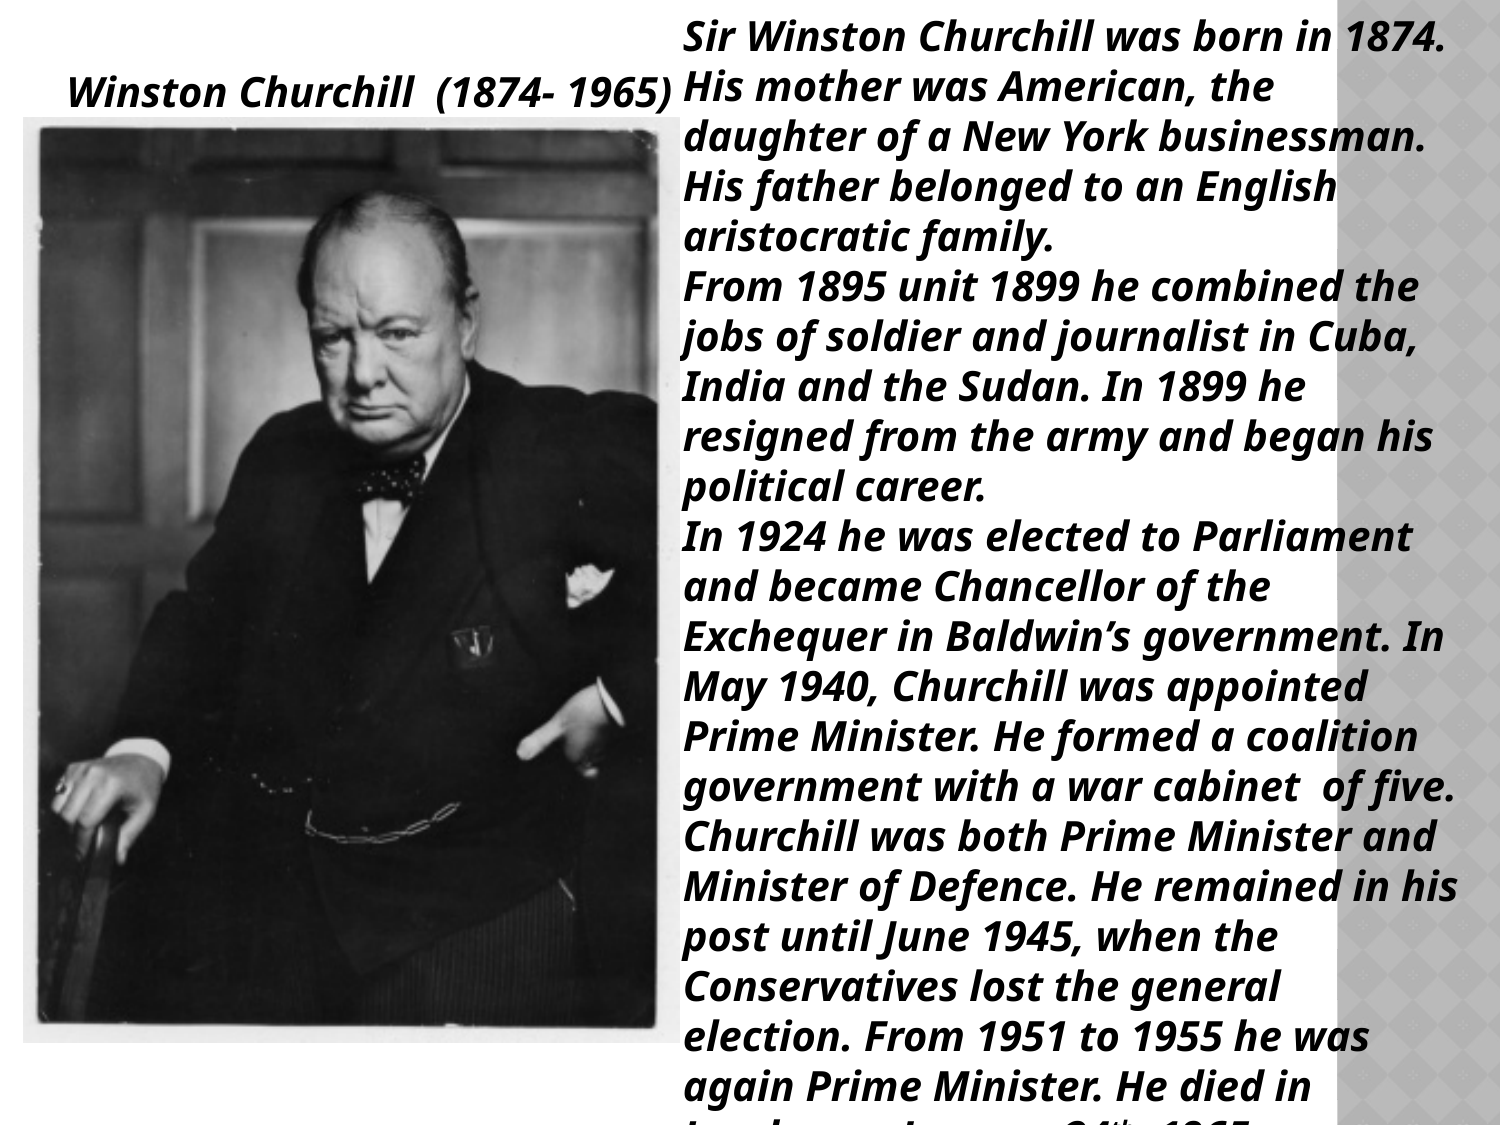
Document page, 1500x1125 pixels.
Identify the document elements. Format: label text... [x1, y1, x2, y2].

picture [22, 116, 680, 1044]
text_box Sir Winston Churchill was born in 1874. His mother was American, the daughter of a New York businessman. His father belonged to an English aristocratic family. From 1895 unit 1899 he combined the jobs of soldier and journalist in Cuba, India and the Sudan. In 1899 he resigned from the army and began his political career. In 1924 he was elected to Parliament and became Chancellor of the Exchequer in Baldwin’s government. In May 1940, Churchill was appointed Prime Minister. He formed a coalition government with a war cabinet of five. Churchill was both Prime Minister and Minister of Defence. He remained in his post until June 1945, when the Conservatives lost the general election. From 1951 to 1955 he was again Prime Minister. He died in London on January 24th, 1965. [667, 1, 1477, 1125]
text_box Winston Churchill (1874- 1965) [51, 58, 688, 124]
